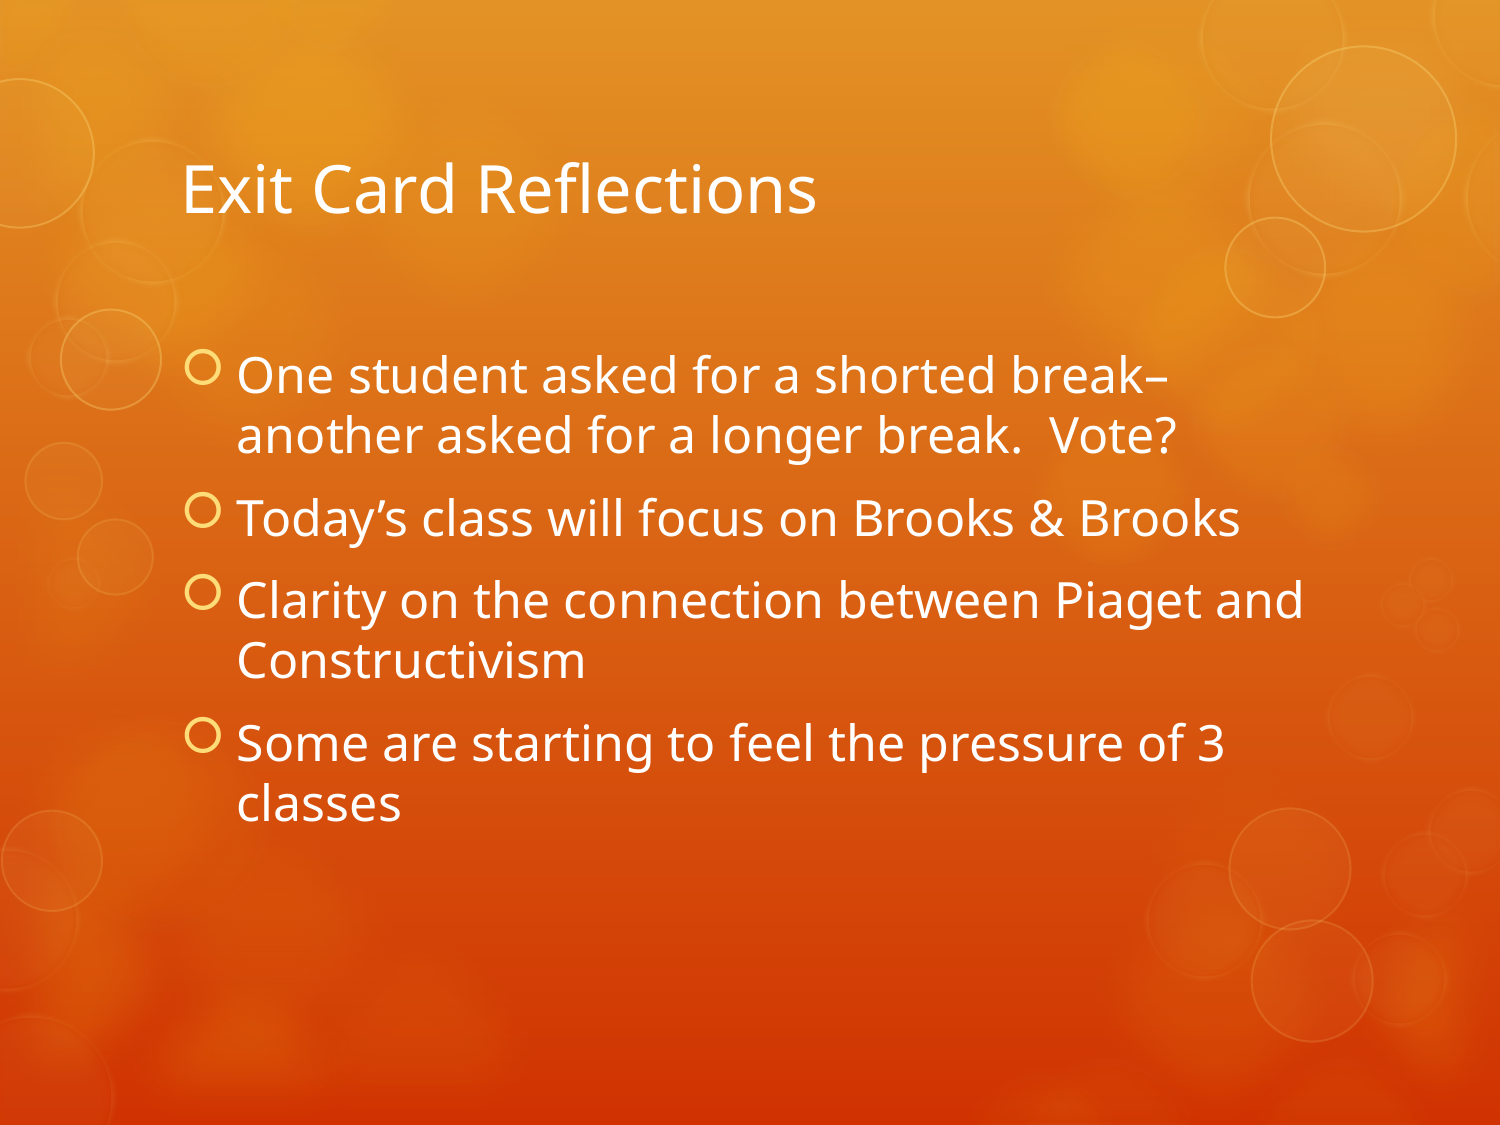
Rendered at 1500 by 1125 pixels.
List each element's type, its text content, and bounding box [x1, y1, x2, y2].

list One student asked for a shorted break– another asked for a longer break. Vote? Today’s class will focus on Brooks & Brooks Clarity on the connection between Piaget and Constructivism Some are starting to feel the pressure of 3 classes [165, 296, 1335, 962]
title Exit Card Reflections [165, 110, 1335, 263]
